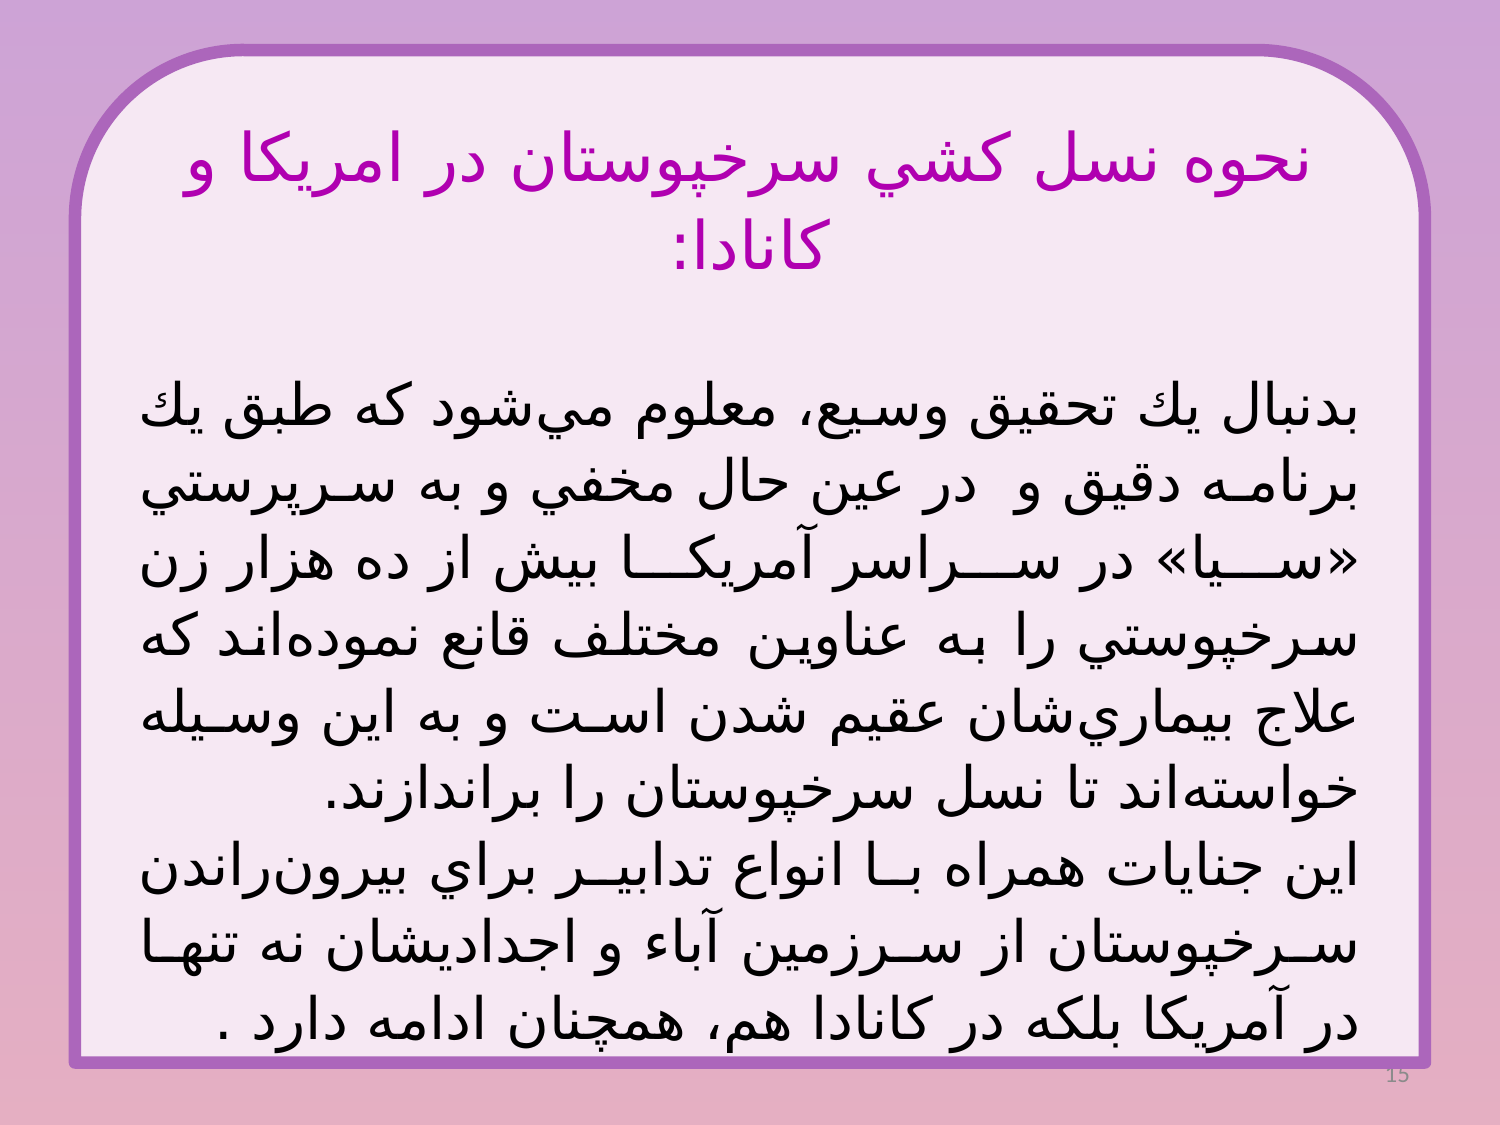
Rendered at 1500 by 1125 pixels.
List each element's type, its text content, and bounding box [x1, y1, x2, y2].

slide_number 15 [1074, 1065, 1425, 1103]
text_box نحوه نسل كشي سرخپوستان در امريكا و كانادا: بدنبال‌ يك‌ تحقيق‌ وسيع‌، معلوم‌ مي‌شود كه‌ طبق‌ يك‌ برنامه دقيق‌ و در عين‌ حال‌ مخفي‌ و به‌ سرپرستي‌ «سيا» در سراسر آمريكا بيش‌ از ده‌ هزار زن‌ سرخپوستي‌ را به عناوين مختلف قانع‌ نموده‌اند كه‌ علاج‌ بيماري‌شان‌ عقيم‌ شدن‌ است‌ و به‌ اين‌ وسيله‌ خواسته‌اند تا نسل‌ سرخپوستان‌ را براندازند. اين‌ جنايات‌ همراه‌ با انواع‌ تدابير براي‌ بيرون‌راندن‌ سرخپوستان‌ از سرزمين‌ آباء و اجداديشان‌ نه‌ تنها در آمريكا بلكه‌ در كانادا هم‌، همچنان‌ ادامه‌ دارد . [72, 47, 1428, 1065]
